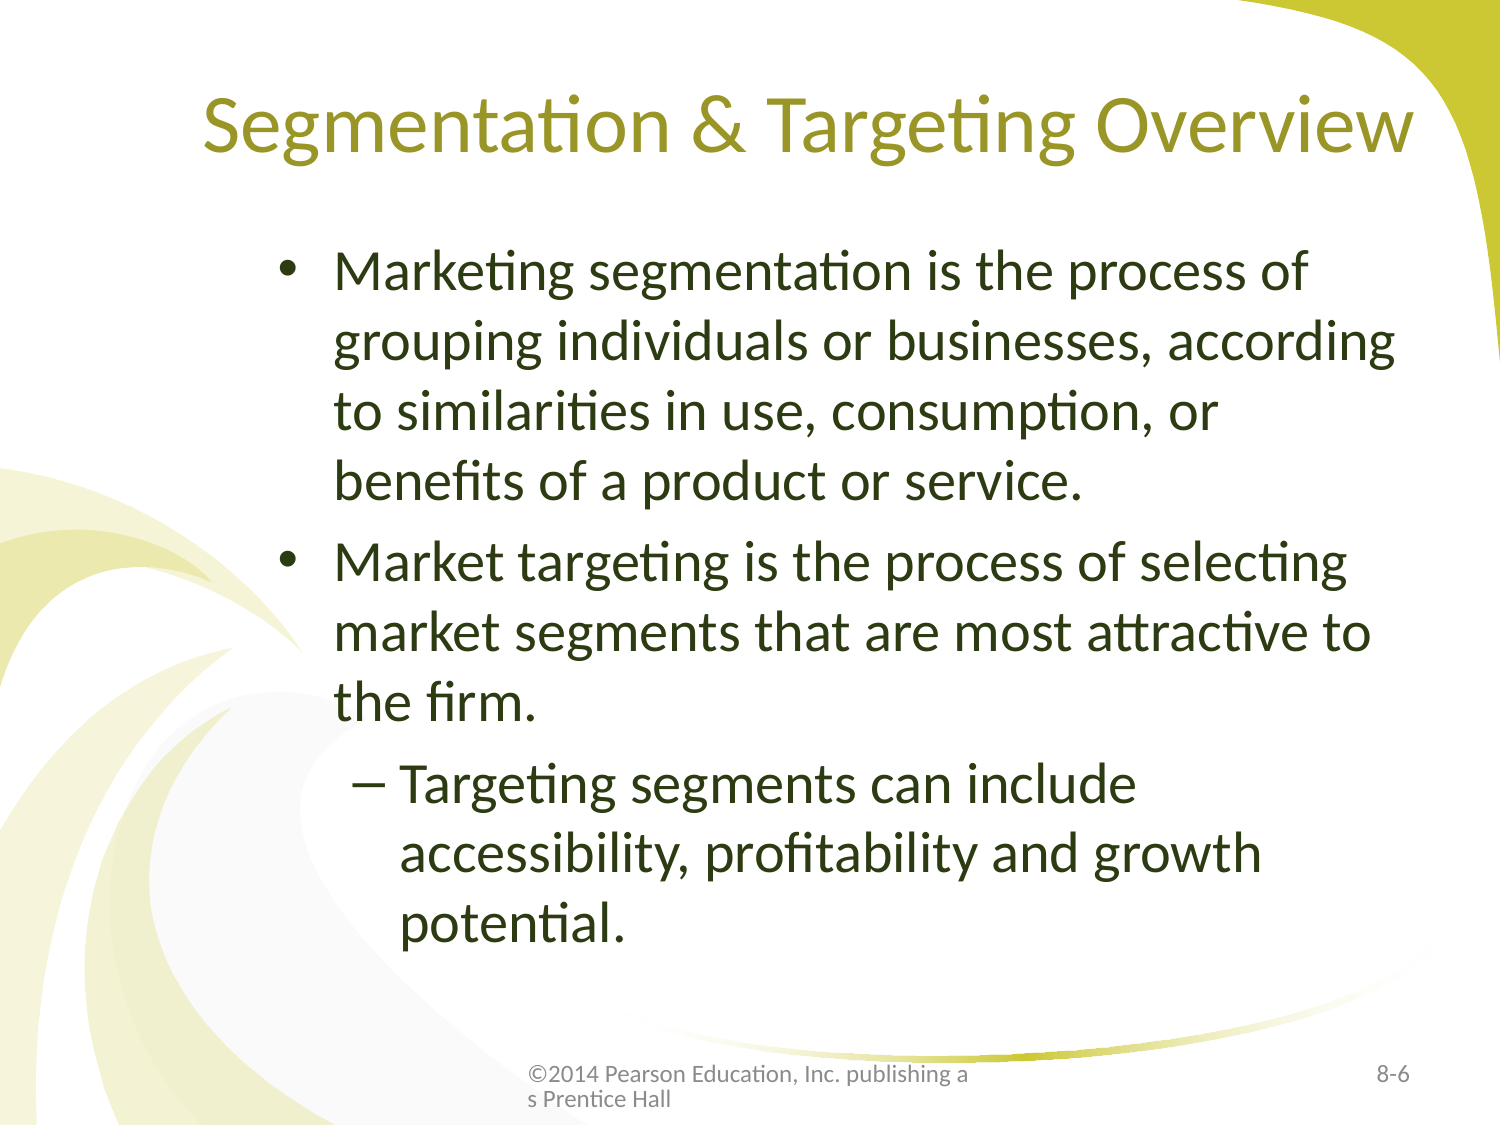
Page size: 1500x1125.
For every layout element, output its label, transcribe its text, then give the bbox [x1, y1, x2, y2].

footer ©2014 Pearson Education, Inc. publishing as Prentice Hall [512, 1042, 988, 1103]
list Marketing segmentation is the process of grouping individuals or businesses, according to similarities in use, consumption, or benefits of a product or service. Market targeting is the process of selecting market segments that are most attractive to the firm. Targeting segments can include accessibility, profitability and growth potential. [262, 224, 1438, 1000]
title Segmentation & Targeting Overview [187, 37, 1438, 200]
slide_number 8-6 [1074, 1042, 1425, 1103]
